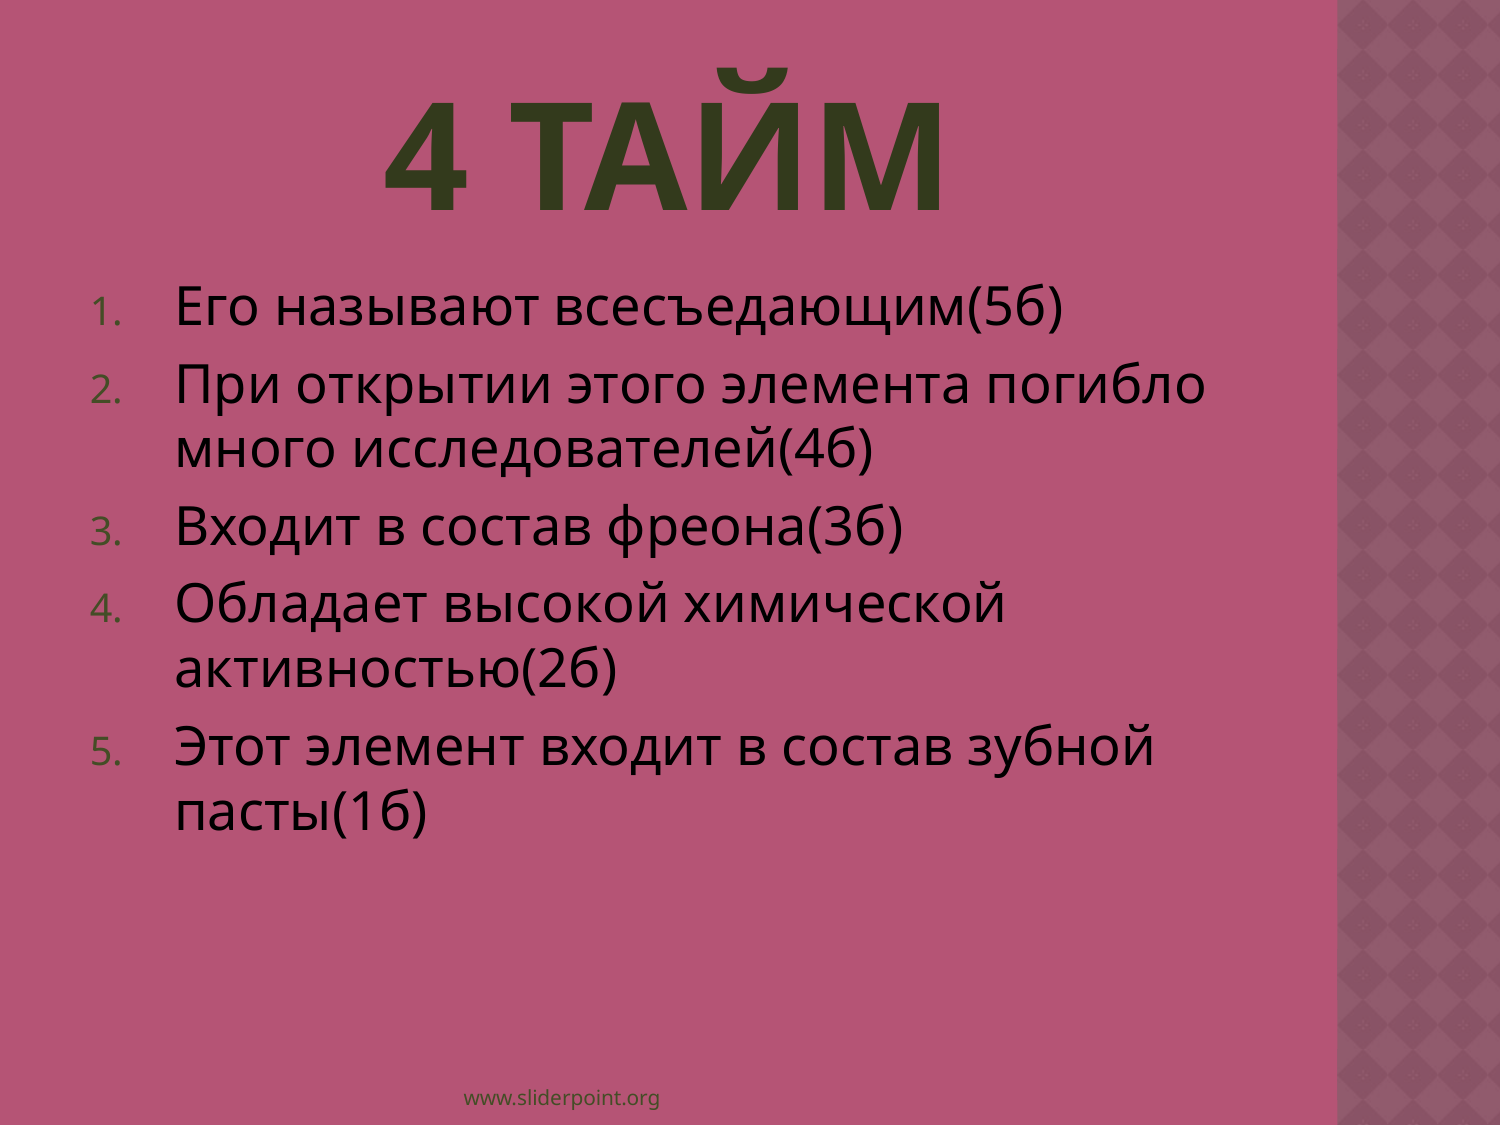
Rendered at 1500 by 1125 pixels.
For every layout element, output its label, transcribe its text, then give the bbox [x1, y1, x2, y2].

list Его называют всесъедающим(5б) При открытии этого элемента погибло много исследователей(4б) Входит в состав фреона(3б) Обладает высокой химической активностью(2б) Этот элемент входит в состав зубной пасты(1б) [75, 264, 1263, 1059]
title 4 тайм [75, 52, 1263, 240]
footer www.sliderpoint.org [75, 1075, 675, 1114]
